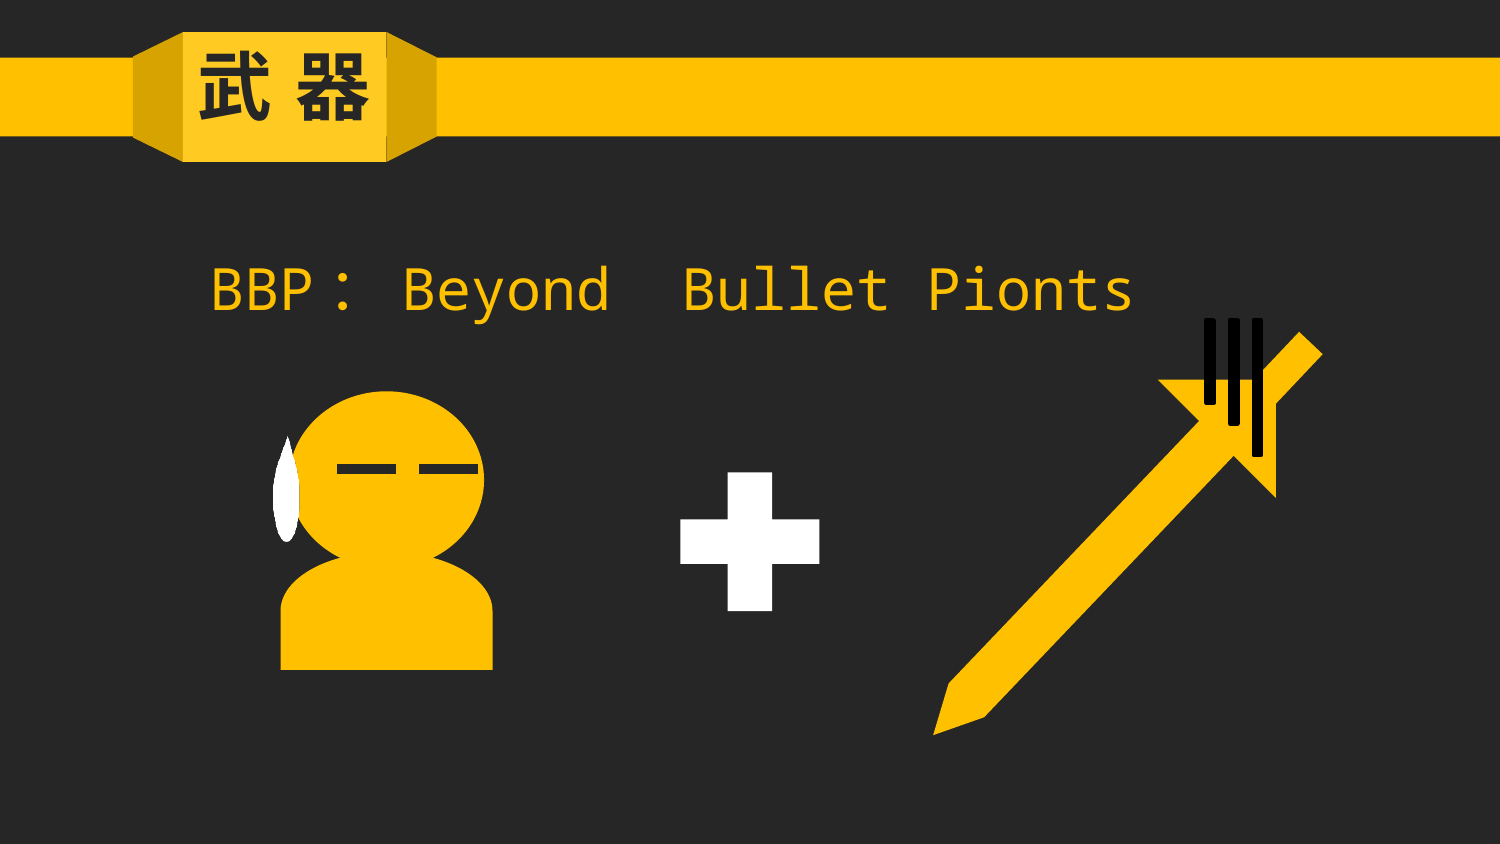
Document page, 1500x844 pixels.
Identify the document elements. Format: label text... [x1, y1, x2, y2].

text_box [1252, 318, 1263, 457]
text_box [299, 389, 487, 557]
text_box [130, 30, 181, 164]
text_box [278, 549, 495, 673]
text_box BBP：Beyond Bullet Pionts [194, 244, 1306, 330]
text_box [181, 30, 389, 164]
text_box [389, 45, 439, 164]
text_box [1263, 329, 1325, 421]
text_box [1155, 377, 1278, 501]
text_box [1204, 318, 1216, 405]
text_box [678, 470, 821, 613]
text_box [931, 421, 1233, 738]
text_box 武 器 [182, 32, 417, 137]
text_box [438, 55, 1500, 138]
text_box [1228, 318, 1240, 426]
text_box [0, 55, 131, 138]
picture [273, 435, 300, 543]
text_box [1240, 378, 1252, 420]
